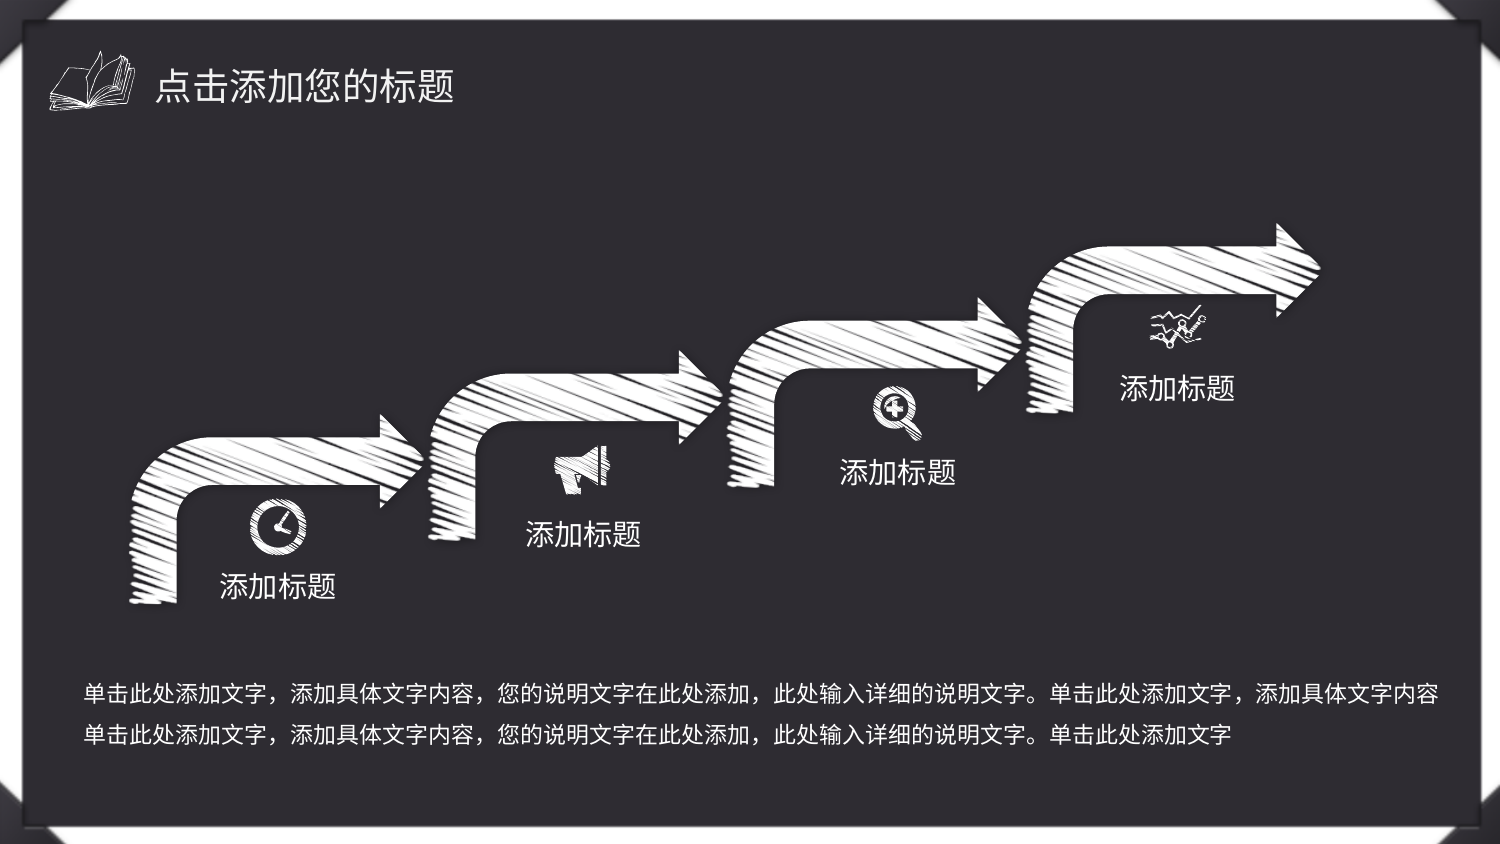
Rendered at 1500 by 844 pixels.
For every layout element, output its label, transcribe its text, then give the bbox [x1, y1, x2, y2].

text_box [1150, 304, 1202, 320]
text_box 点击添加您的标题 [139, 55, 513, 116]
text_box [600, 445, 611, 486]
text_box 添加标题 [1101, 363, 1254, 413]
text_box [128, 413, 421, 605]
text_box 单击此处添加文字，添加具体文字内容，您的说明文字在此处添加，此处输入详细的说明文字。单击此处添加文字，添加具体文字内容单击此处添加文字，添加具体文字内容，您的说明文字在此处添加，此处输入详细的说明文字。单击此处添加文字 [68, 657, 1463, 747]
picture [0, 0, 1500, 844]
text_box [873, 386, 922, 441]
text_box 添加标题 [821, 447, 974, 497]
text_box [49, 50, 136, 111]
text_box [1149, 315, 1207, 349]
text_box [249, 498, 307, 556]
text_box [554, 445, 598, 495]
text_box 添加标题 [507, 508, 660, 559]
text_box [427, 349, 727, 541]
text_box 添加标题 [202, 560, 355, 611]
text_box [726, 296, 1026, 488]
text_box [1025, 222, 1325, 414]
